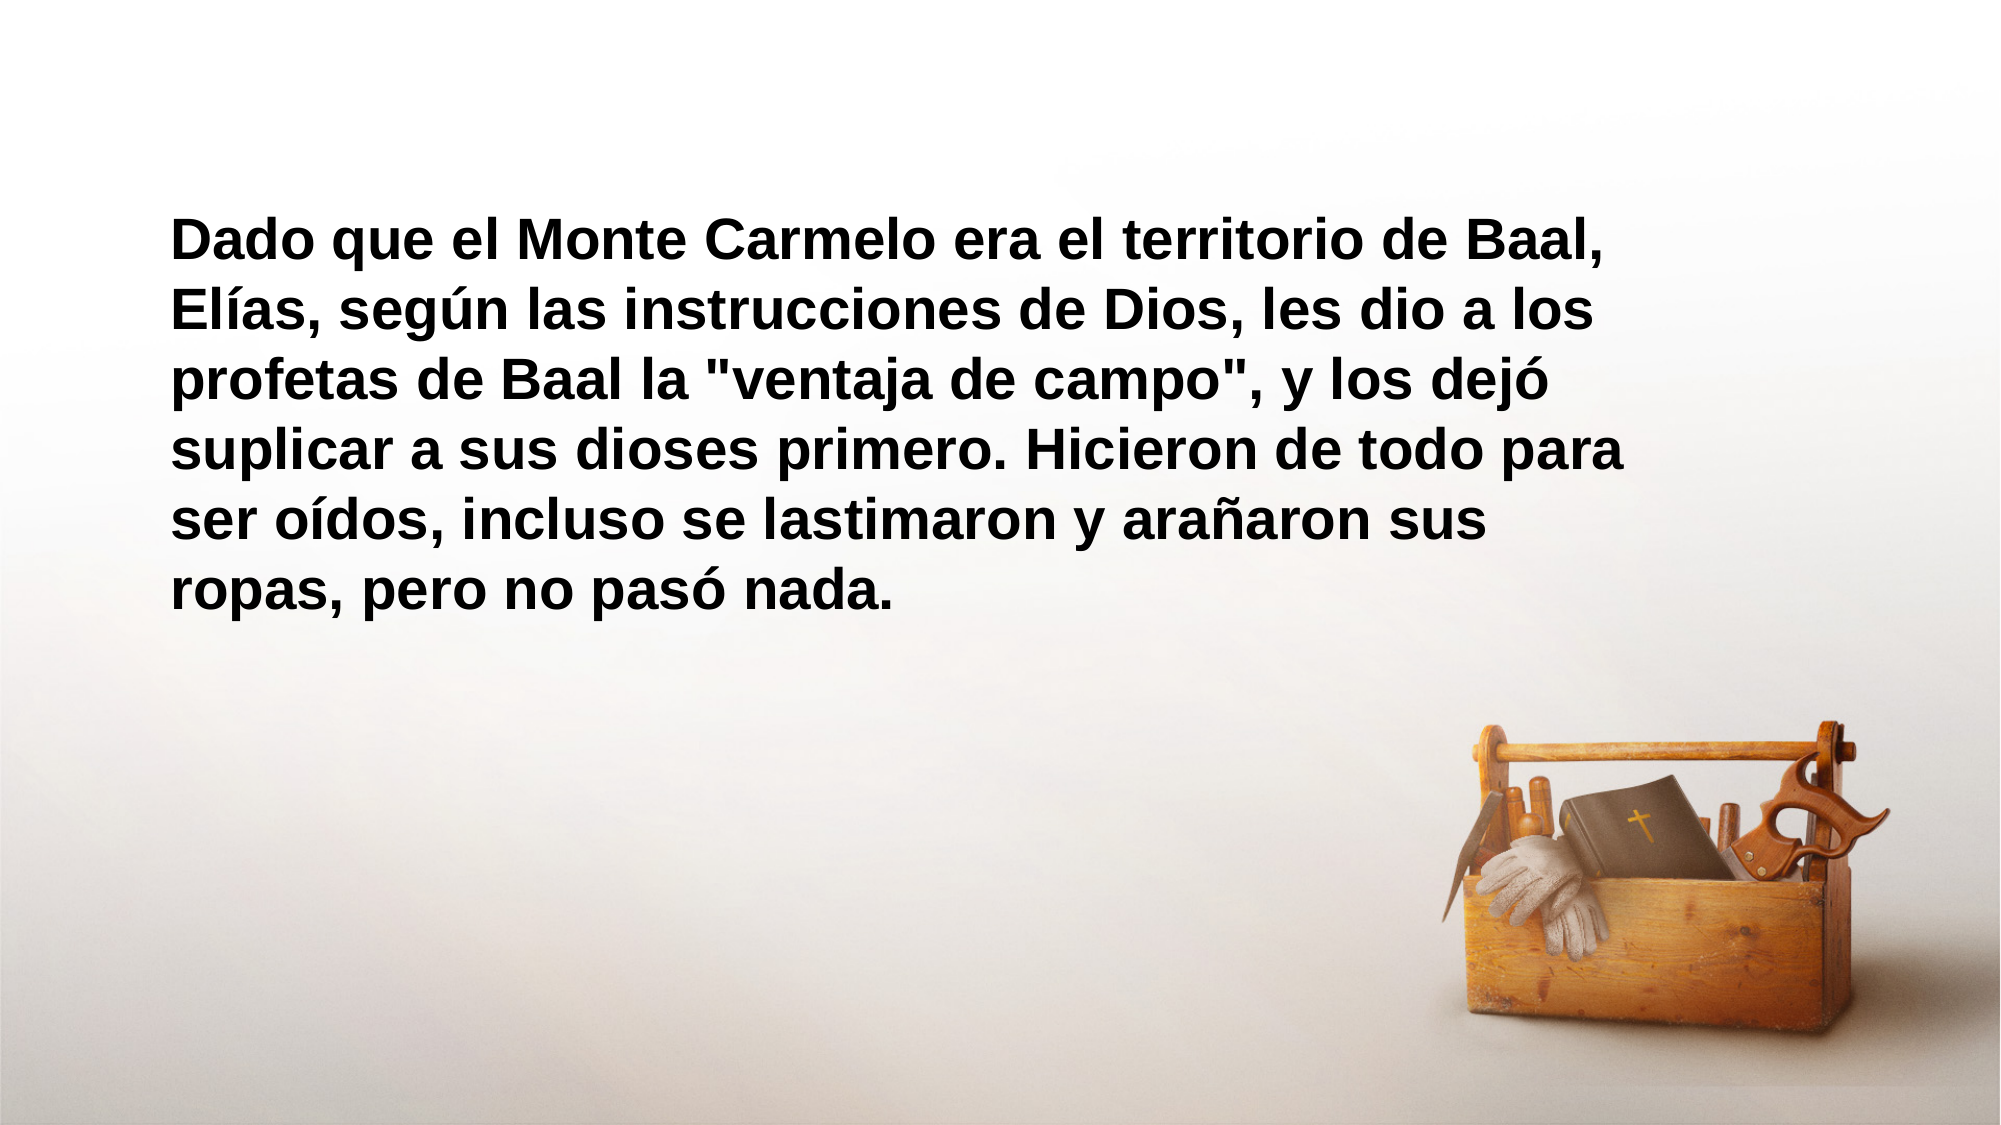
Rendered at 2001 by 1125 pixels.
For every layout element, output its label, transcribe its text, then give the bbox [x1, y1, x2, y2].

text_box Dado que el Monte Carmelo era el territorio de Baal, Elías, según las instrucciones de Dios, les dio a los profetas de Baal la "ventaja de campo", y los dejó suplicar a sus dioses primero. Hicieron de todo para ser oídos, incluso se lastimaron y arañaron sus ropas, pero no pasó nada. [155, 193, 1682, 629]
picture [0, 0, 2001, 1125]
